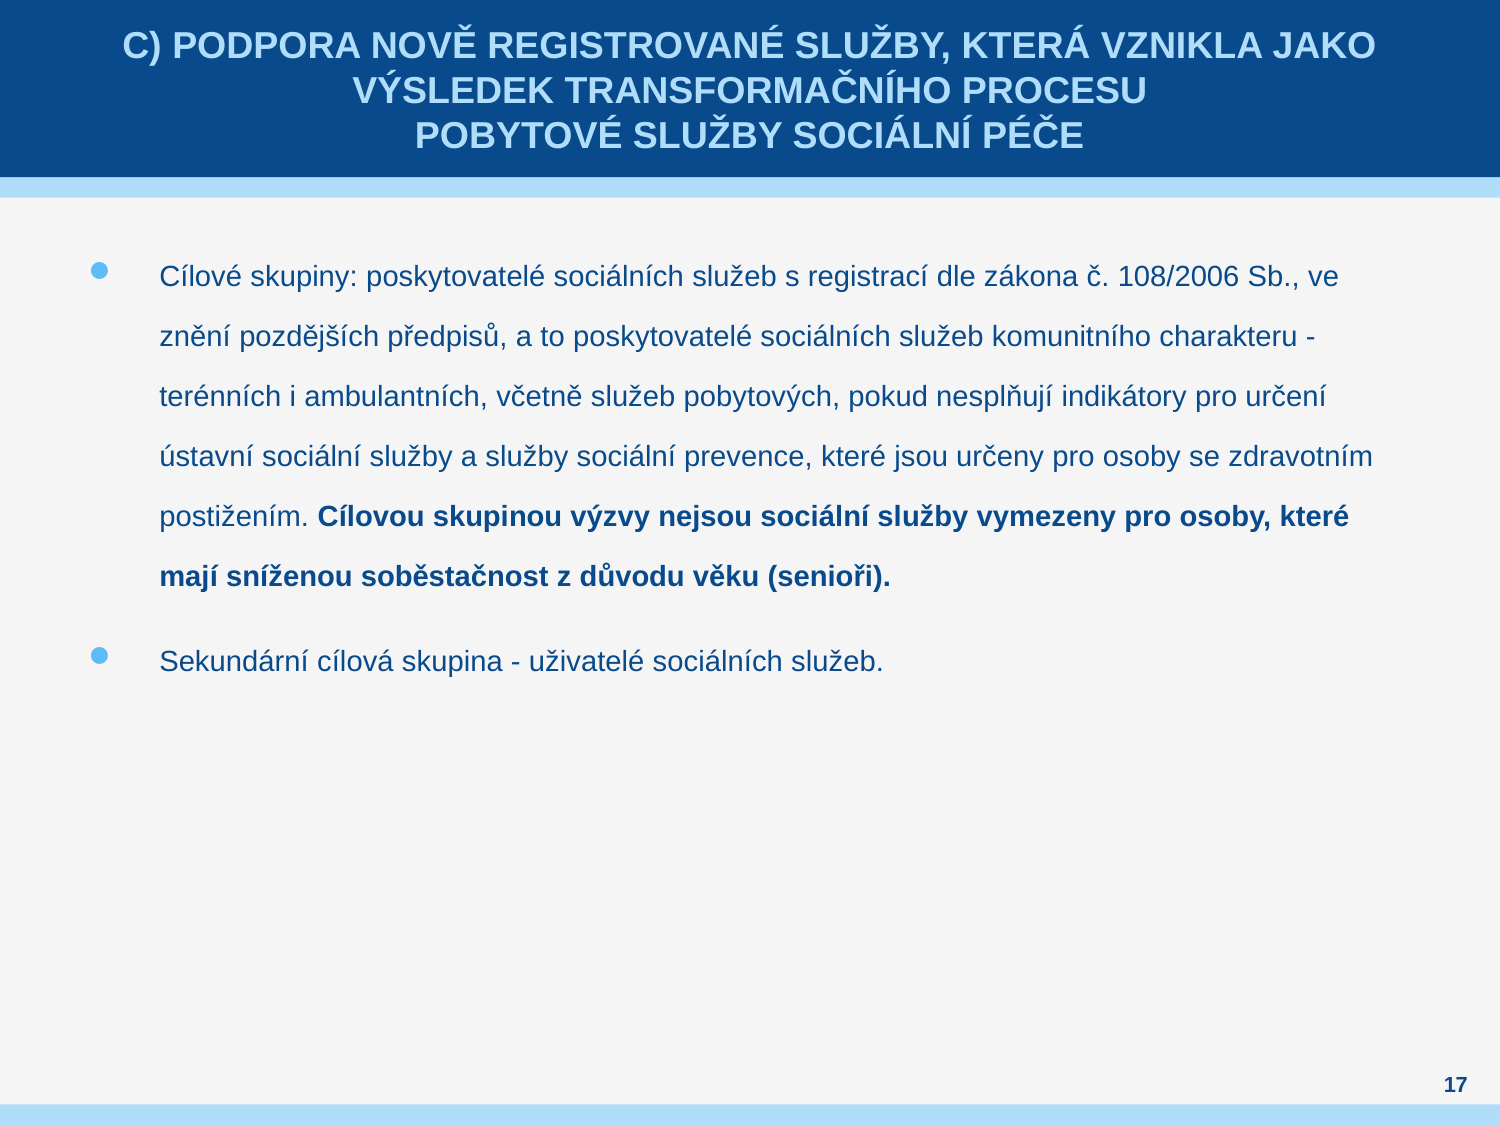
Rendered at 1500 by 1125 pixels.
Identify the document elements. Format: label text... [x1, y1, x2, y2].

slide_number 17 [1417, 1068, 1495, 1099]
title c) Podpora nově registrované služby, která vznikla jako výsledek transformačního procesu pobytové služby sociální péče [59, 0, 1441, 178]
list Cílové skupiny: poskytovatelé sociálních služeb s registrací dle zákona č. 108/2006 Sb., ve znění pozdějších předpisů, a to poskytovatelé sociálních služeb komunitního charakteru - terénních i ambulantních, včetně služeb pobytových, pokud nesplňují indikátory pro určení ústavní sociální služby a služby sociální prevence, které jsou určeny pro osoby se zdravotním postižením. Cílovou skupinou výzvy nejsou sociální služby vymezeny pro osoby, které mají sníženou soběstačnost z důvodu věku (senioři). Sekundární cílová skupina - uživatelé sociálních služeb. [88, 231, 1412, 1004]
